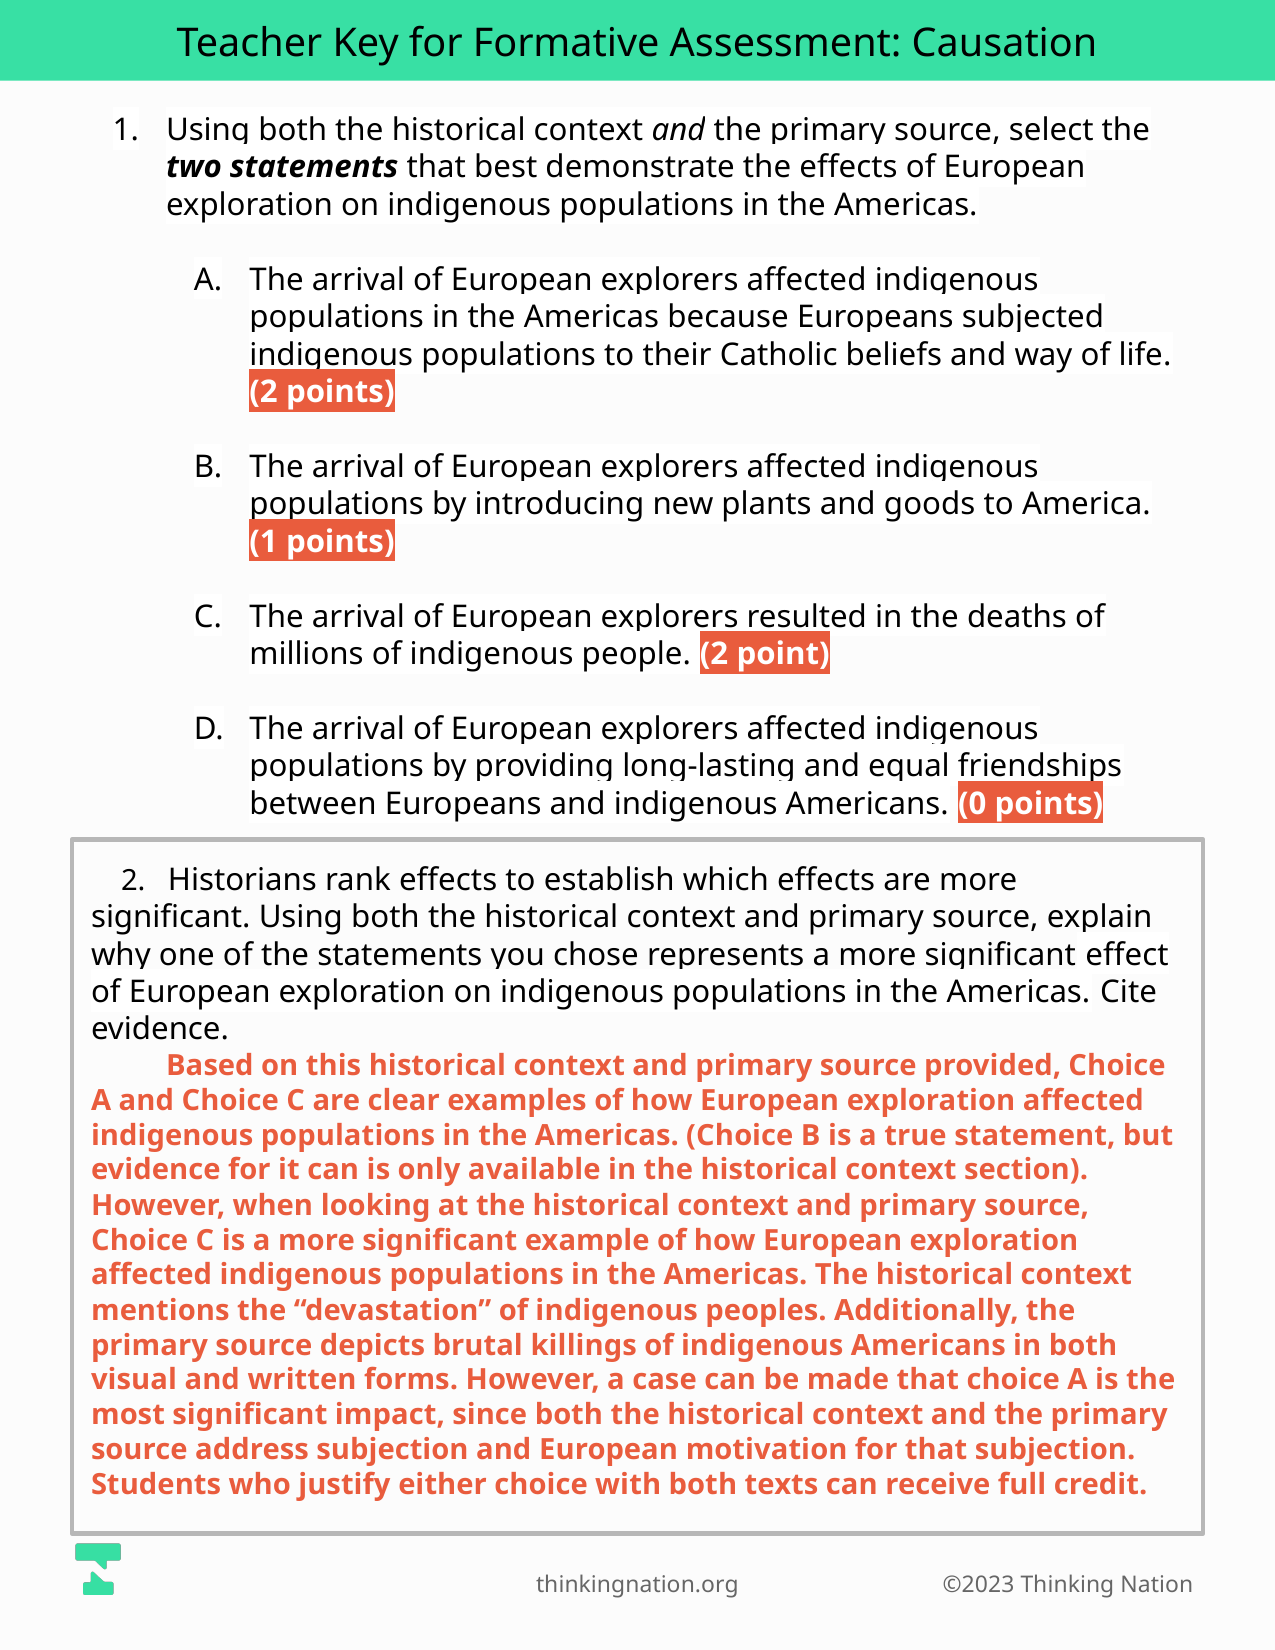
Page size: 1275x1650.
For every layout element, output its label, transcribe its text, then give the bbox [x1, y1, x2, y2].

text_box Using both the historical context and the primary source, select the two statements that best demonstrate the effects of European exploration on indigenous populations in the Americas. The arrival of European explorers affected indigenous populations in the Americas because Europeans subjected indigenous populations to their Catholic beliefs and way of life. (2 points) The arrival of European explorers affected indigenous populations by introducing new plants and goods to America. (1 points) The arrival of European explorers resulted in the deaths of millions of indigenous people. (2 point) The arrival of European explorers affected indigenous populations by providing long-lasting and equal friendships between Europeans and indigenous Americans. (0 points) [75, 93, 1191, 865]
text_box Teacher Key for Formative Assessment: Causation [0, 0, 1275, 81]
text_box thinkingnation.org [486, 1553, 789, 1605]
text_box 2. Historians rank effects to establish which effects are more significant. Using both the historical context and primary source, explain why one of the statements you chose represents a more significant effect of European exploration on indigenous populations in the Americas. Cite evidence. Based on this historical context and primary source provided, Choice A and Choice C are clear examples of how European exploration affected indigenous populations in the Americas. (Choice B is a true statement, but evidence for it can is only available in the historical context section). However, when looking at the historical context and primary source, Choice C is a more significant example of how European exploration affected indigenous populations in the Americas. The historical context mentions the “devastation” of indigenous peoples. Additionally, the primary source depicts brutal killings of indigenous Americans in both visual and written forms. However, a case can be made that choice A is the most significant impact, since both the historical context and the primary source address subjection and European motivation for that subjection. Students who justify either choice with both texts can receive full credit. [71, 839, 1204, 1534]
picture [62, 1533, 134, 1605]
text_box ©2023 Thinking Nation [907, 1553, 1210, 1605]
